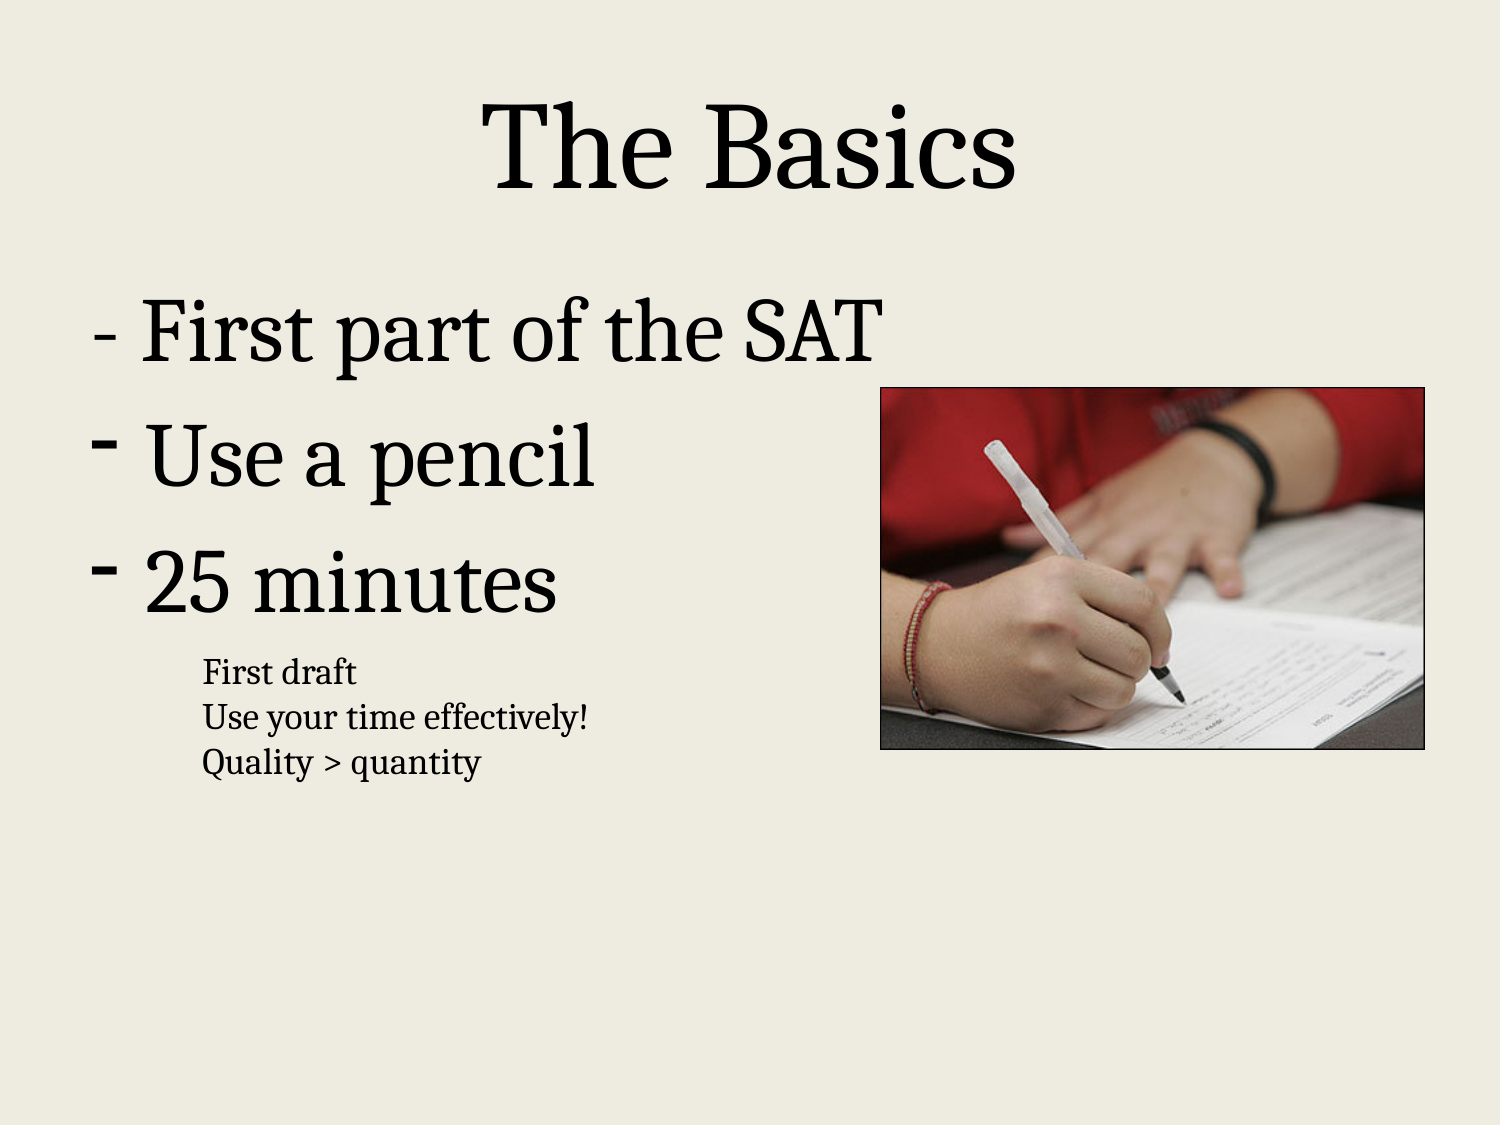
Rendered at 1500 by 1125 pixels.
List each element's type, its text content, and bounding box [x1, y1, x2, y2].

text_box First draft Use your time effectively! Quality > quantity [112, 639, 763, 835]
text_box 25 minutes [75, 513, 875, 749]
list - First part of the SAT [74, 262, 1426, 388]
title The Basics [74, 44, 1426, 233]
text_box Use a pencil [75, 387, 878, 513]
picture [880, 387, 1426, 751]
